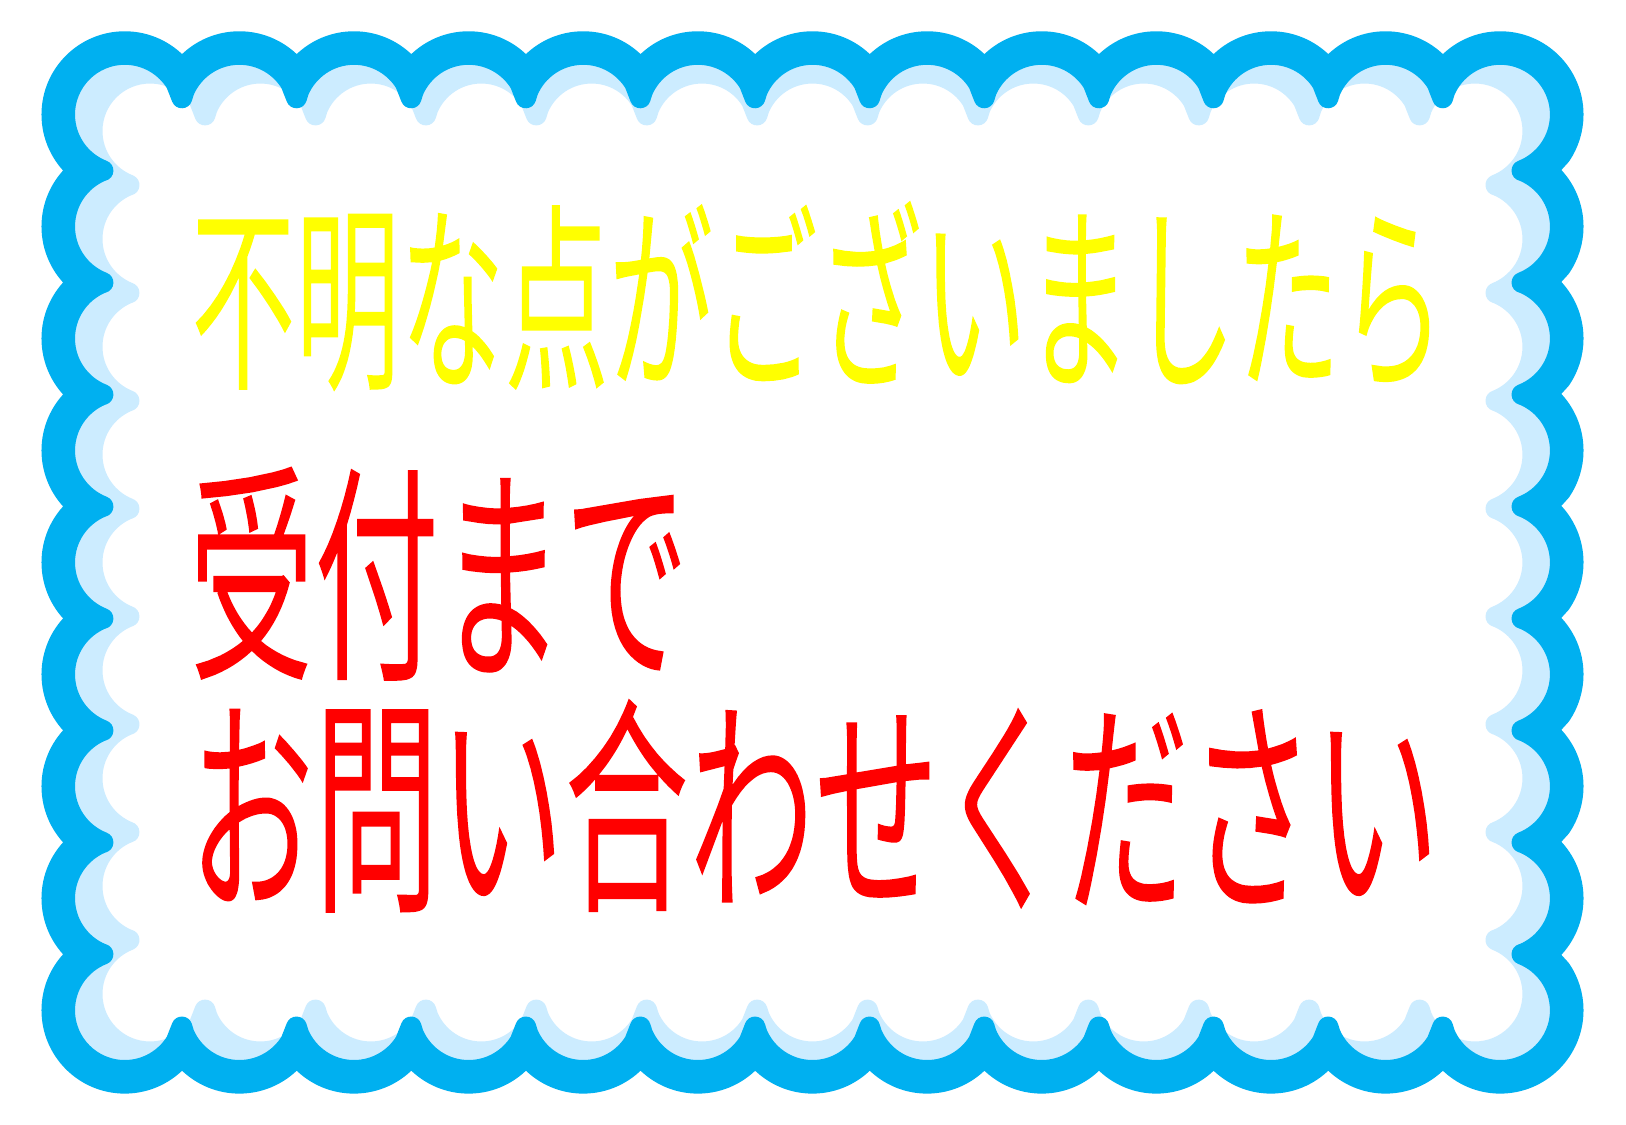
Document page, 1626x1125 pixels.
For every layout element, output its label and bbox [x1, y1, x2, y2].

text_box [527, 1007, 1098, 1067]
text_box [77, 59, 169, 1066]
text_box [49, 39, 1576, 1086]
text_box [1221, 58, 1323, 118]
text_box [1456, 59, 1548, 1066]
text_box [187, 1007, 286, 1066]
text_box [301, 1007, 404, 1067]
text_box [301, 58, 404, 118]
text_box [1103, 1007, 1210, 1067]
text_box [527, 58, 1098, 118]
text_box [1339, 1007, 1437, 1066]
text_box [1221, 1007, 1323, 1067]
text_box [1339, 59, 1437, 118]
text_box [187, 59, 286, 118]
text_box [1103, 58, 1210, 118]
text_box [414, 58, 520, 118]
text_box [414, 1007, 520, 1067]
